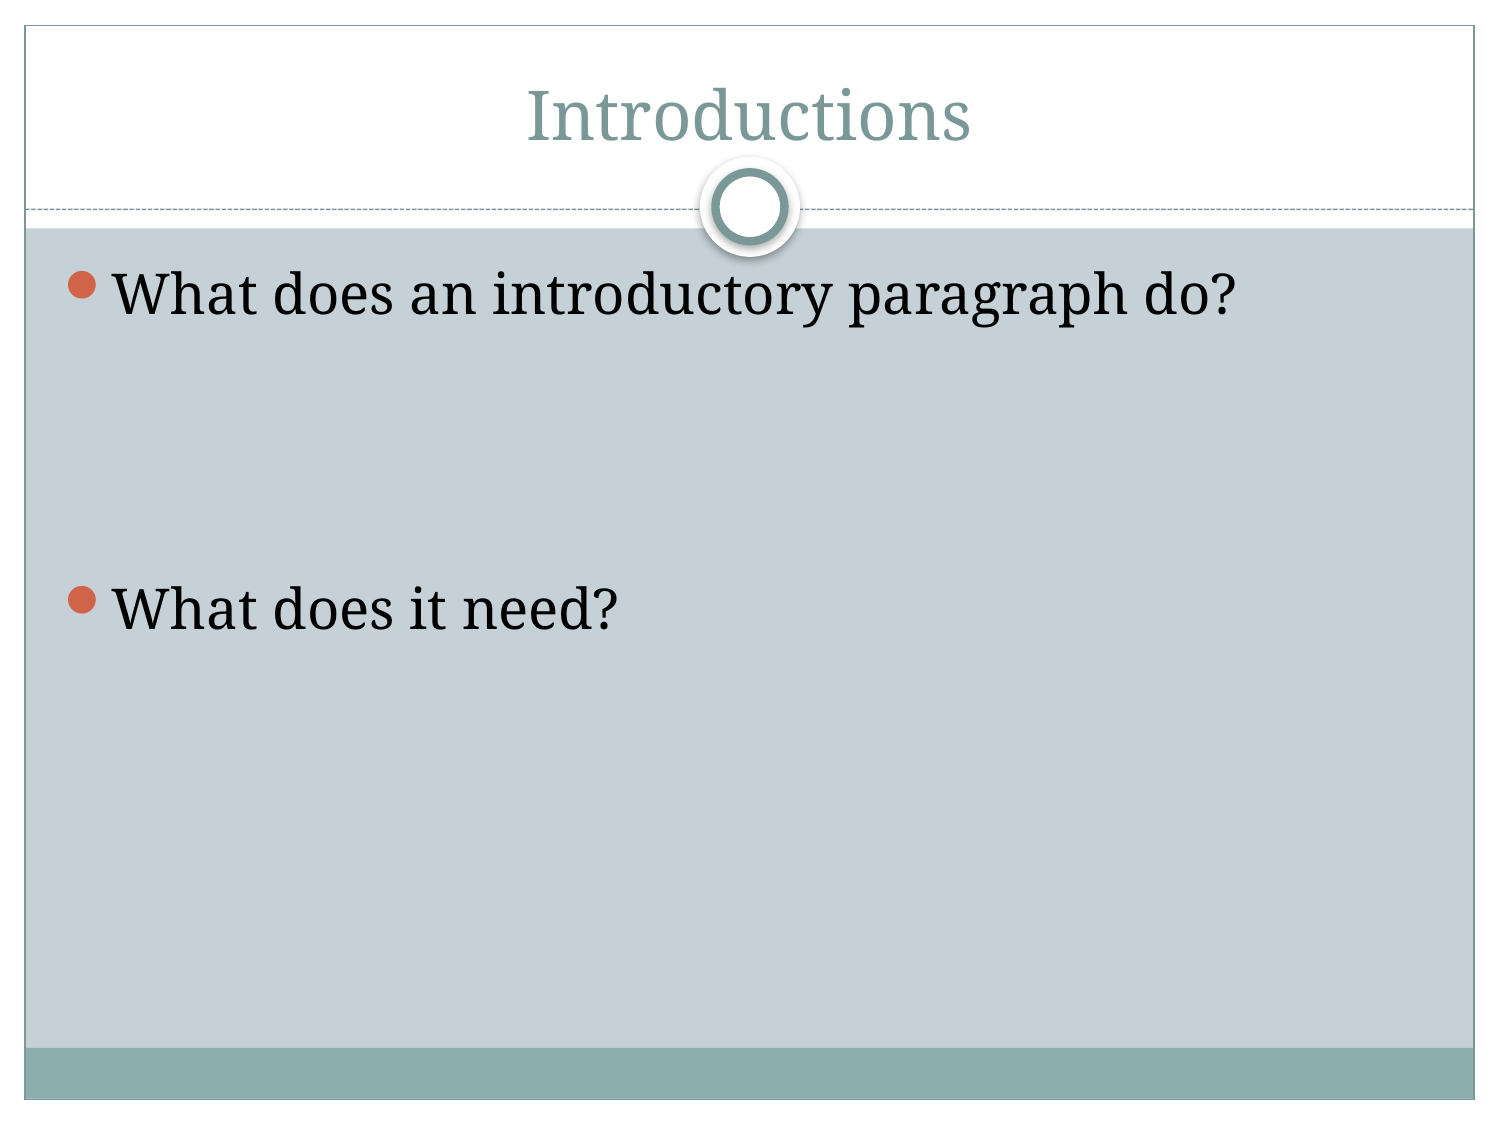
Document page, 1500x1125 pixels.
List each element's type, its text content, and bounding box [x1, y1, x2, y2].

title Introductions [49, 37, 1450, 162]
list What does an introductory paragraph do? What does it need? [49, 250, 1445, 1001]
